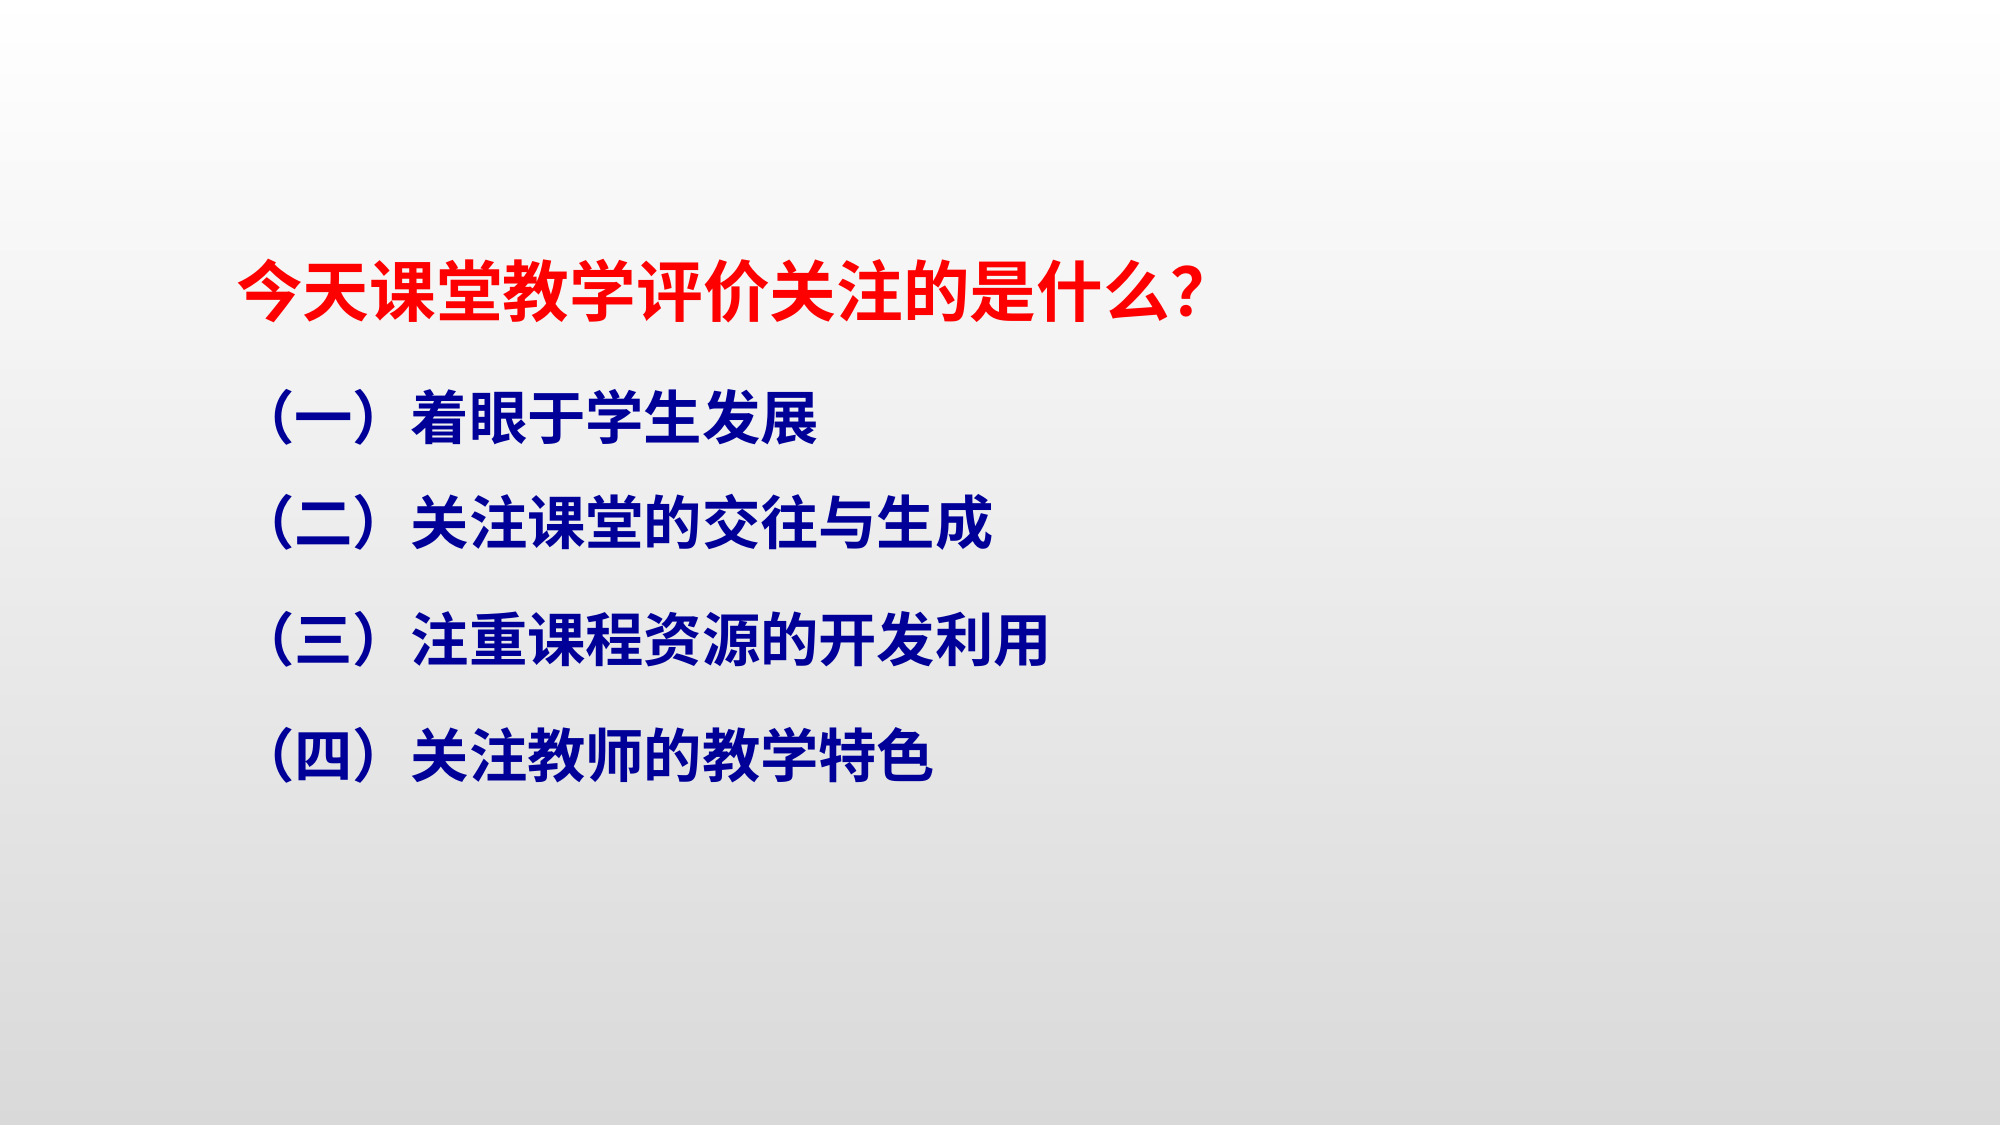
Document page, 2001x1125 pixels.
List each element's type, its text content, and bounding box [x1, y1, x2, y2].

text_box （一）着眼于学生发展 （二）关注课堂的交往与生成 （三）注重课程资源的开发利用 （四）关注教师的教学特色 [221, 339, 1871, 814]
text_box 今天课堂教学评价关注的是什么？ [221, 202, 1258, 338]
